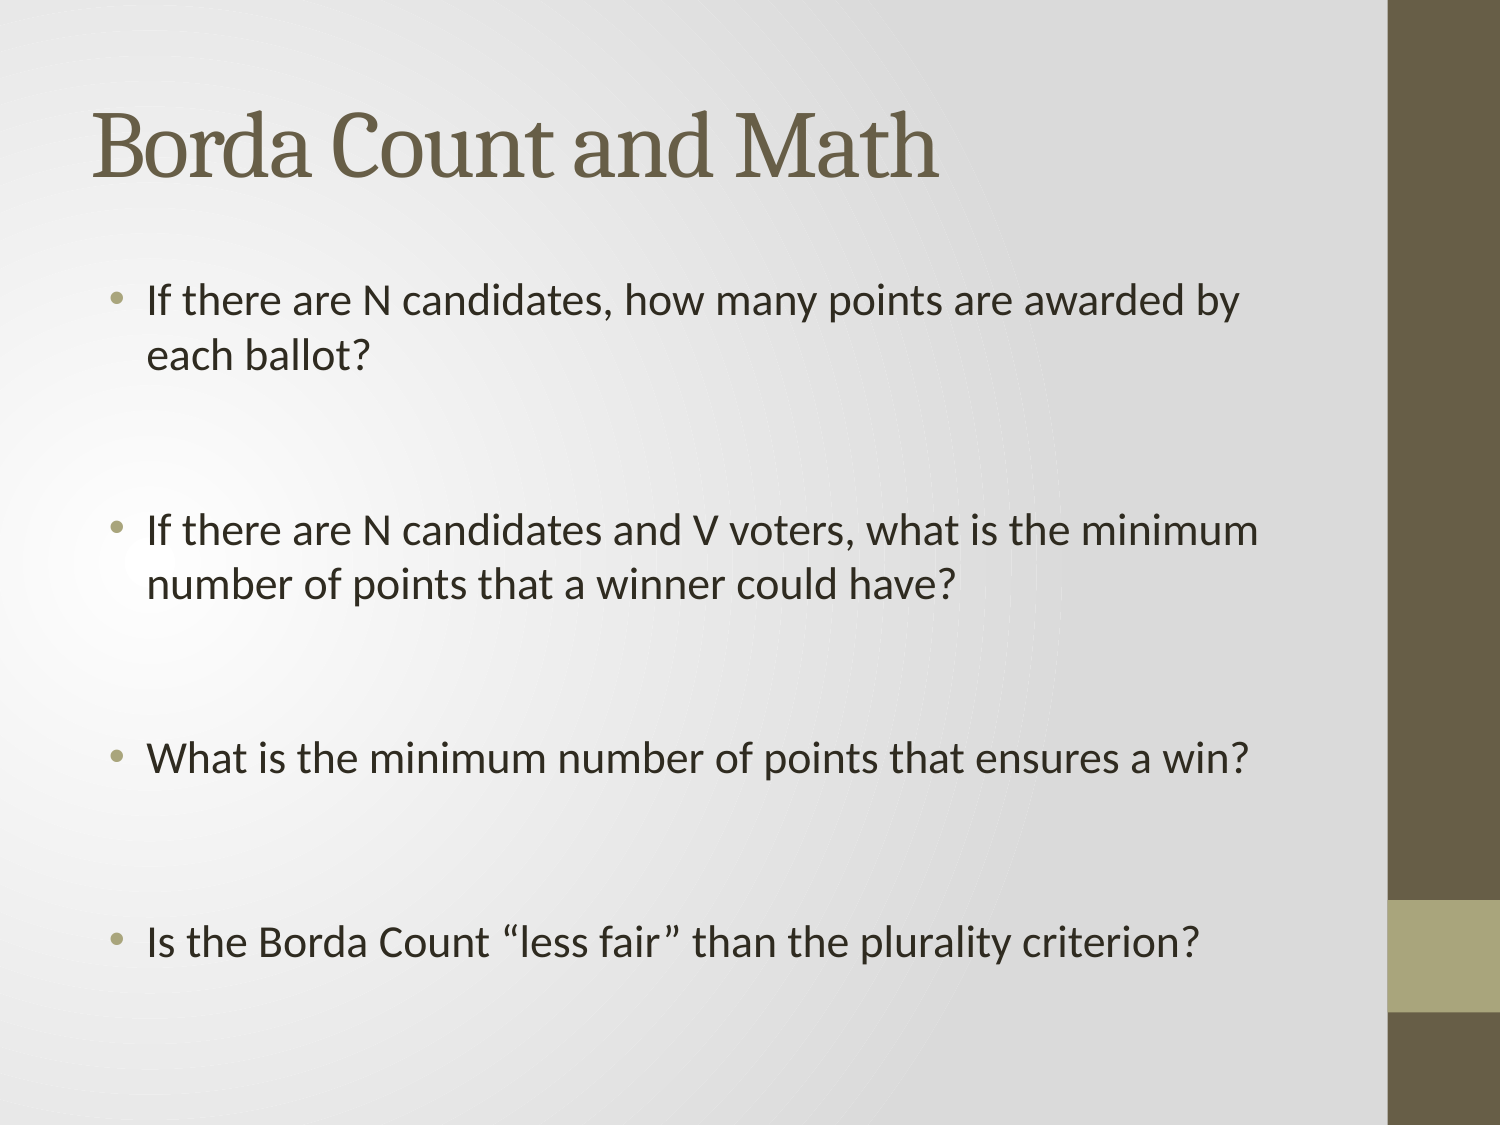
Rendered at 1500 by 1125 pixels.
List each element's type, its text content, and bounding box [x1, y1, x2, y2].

list If there are N candidates, how many points are awarded by each ballot? If there are N candidates and V voters, what is the minimum number of points that a winner could have? What is the minimum number of points that ensures a win? Is the Borda Count “less fair” than the plurality criterion? [75, 262, 1325, 1050]
title Borda Count and Math [75, 45, 1325, 233]
